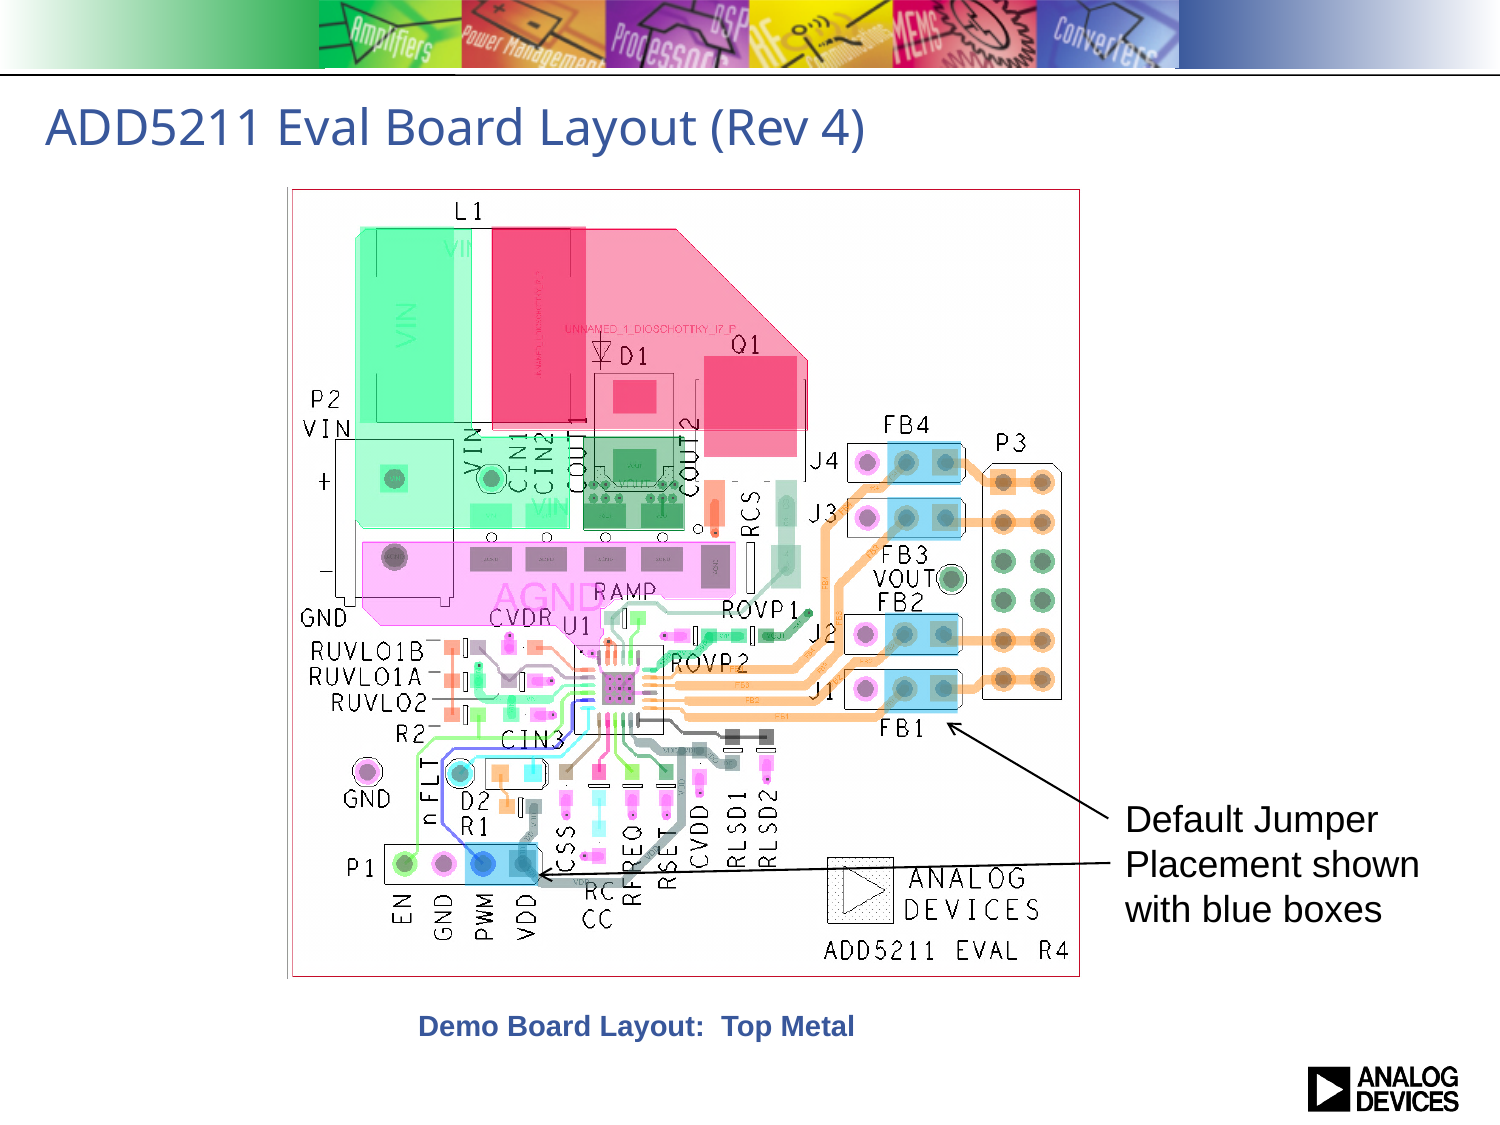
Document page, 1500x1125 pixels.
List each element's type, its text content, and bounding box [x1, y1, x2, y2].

title ADD5211 Eval Board Layout (Rev 4) [37, 87, 1448, 238]
picture [319, 1, 1179, 68]
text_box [946, 722, 1109, 819]
text_box Default Jumper Placement shown with blue boxes [1110, 788, 1436, 938]
picture [287, 187, 1082, 980]
picture [1308, 1066, 1459, 1112]
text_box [538, 863, 1109, 876]
text_box Demo Board Layout: Top Metal [403, 999, 1059, 1050]
